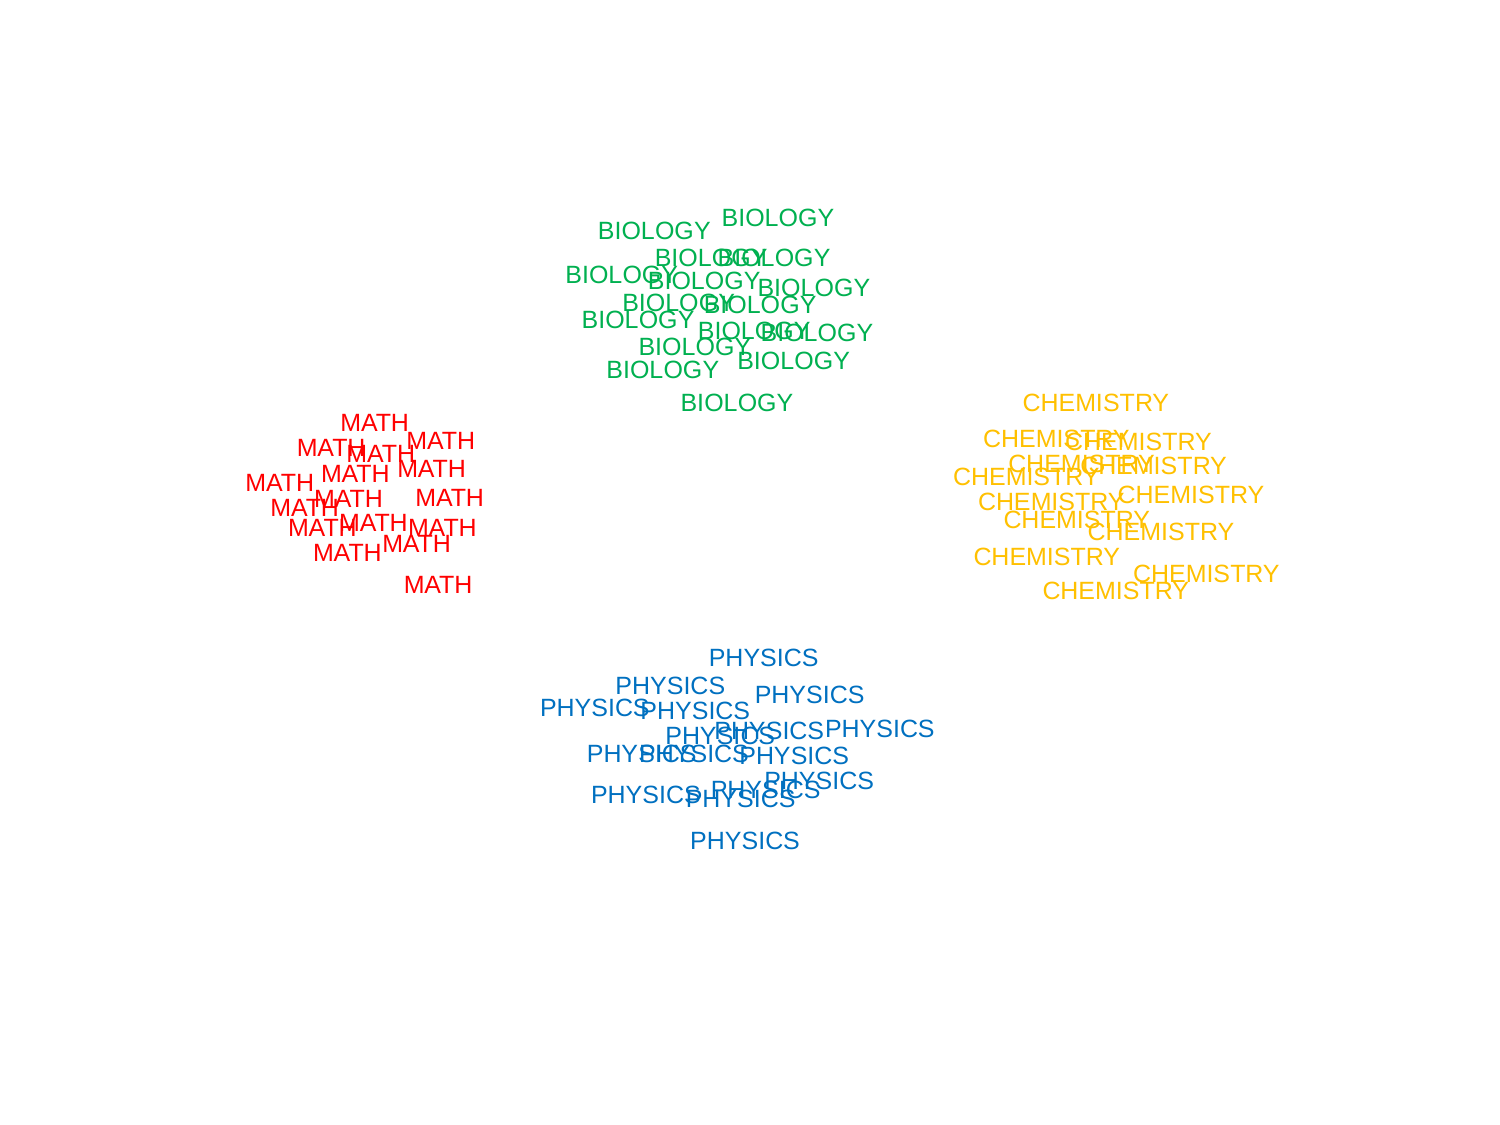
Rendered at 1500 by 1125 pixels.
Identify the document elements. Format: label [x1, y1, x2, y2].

text_box [524, 634, 951, 863]
text_box [937, 379, 1296, 613]
text_box [549, 194, 890, 425]
text_box [229, 399, 500, 608]
